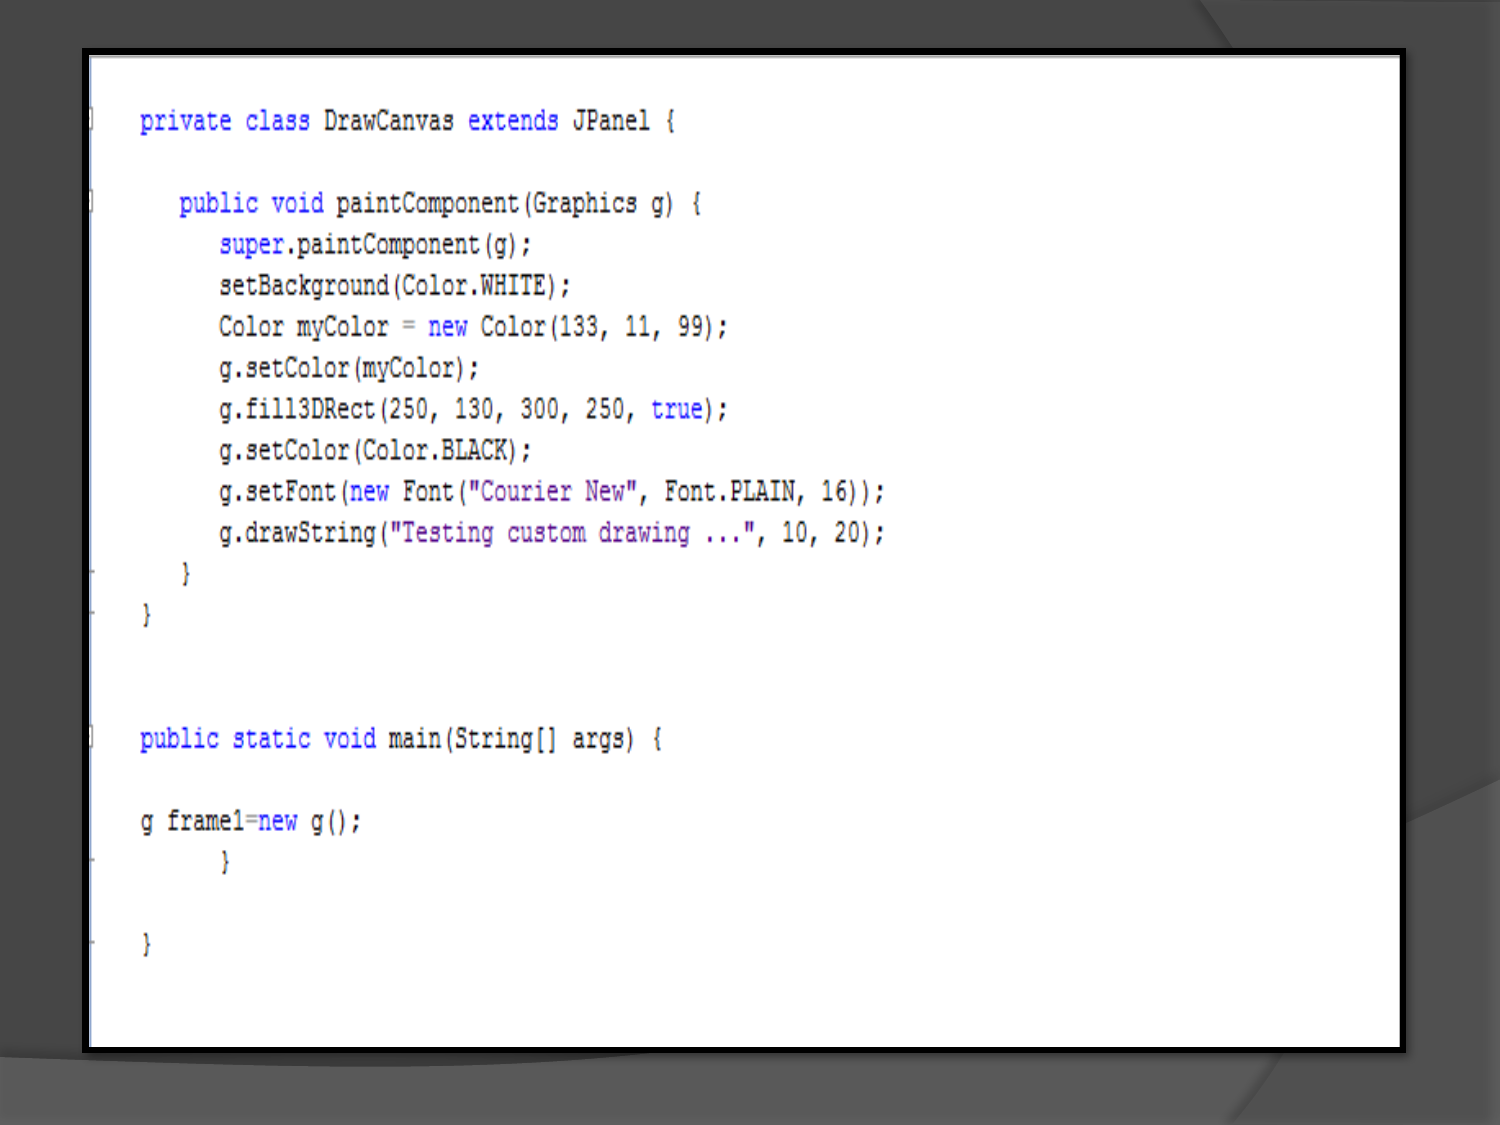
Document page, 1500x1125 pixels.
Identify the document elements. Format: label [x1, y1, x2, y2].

picture [88, 54, 1400, 1047]
